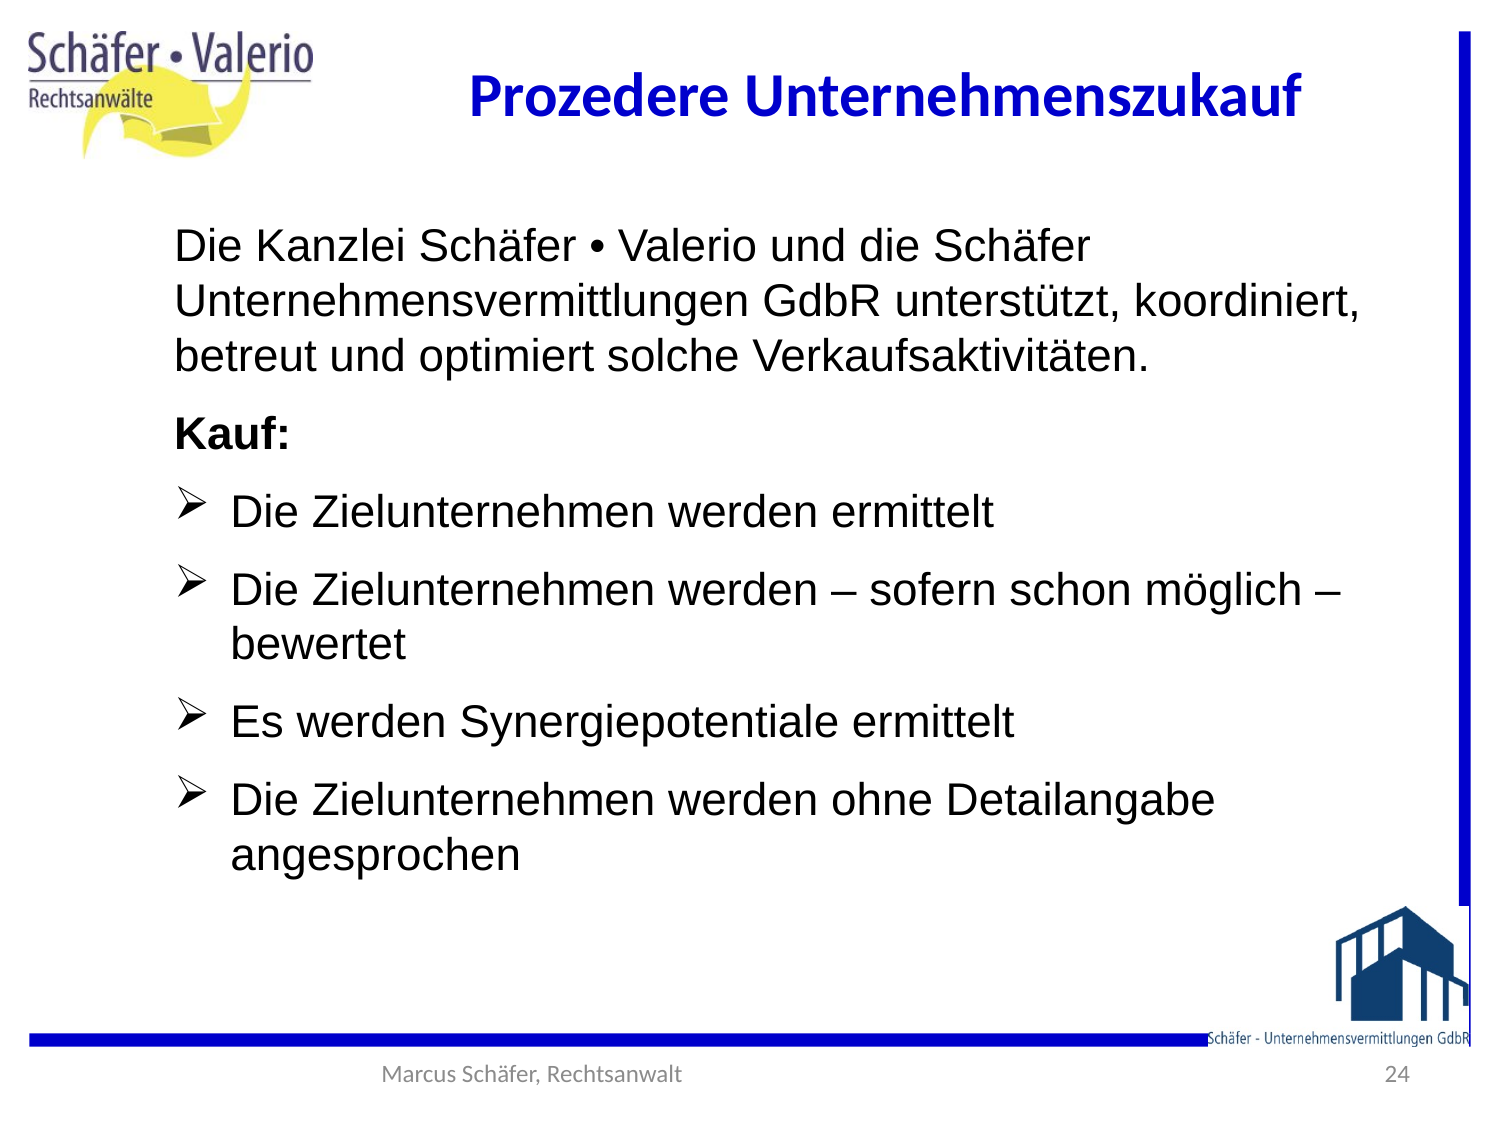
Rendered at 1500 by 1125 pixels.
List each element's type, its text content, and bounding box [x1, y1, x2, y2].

picture [28, 31, 314, 160]
picture [1208, 905, 1470, 1048]
footer Marcus Schäfer, Rechtsanwalt [76, 1055, 988, 1103]
slide_number 24 [1074, 1055, 1425, 1103]
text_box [29, 31, 1471, 1048]
